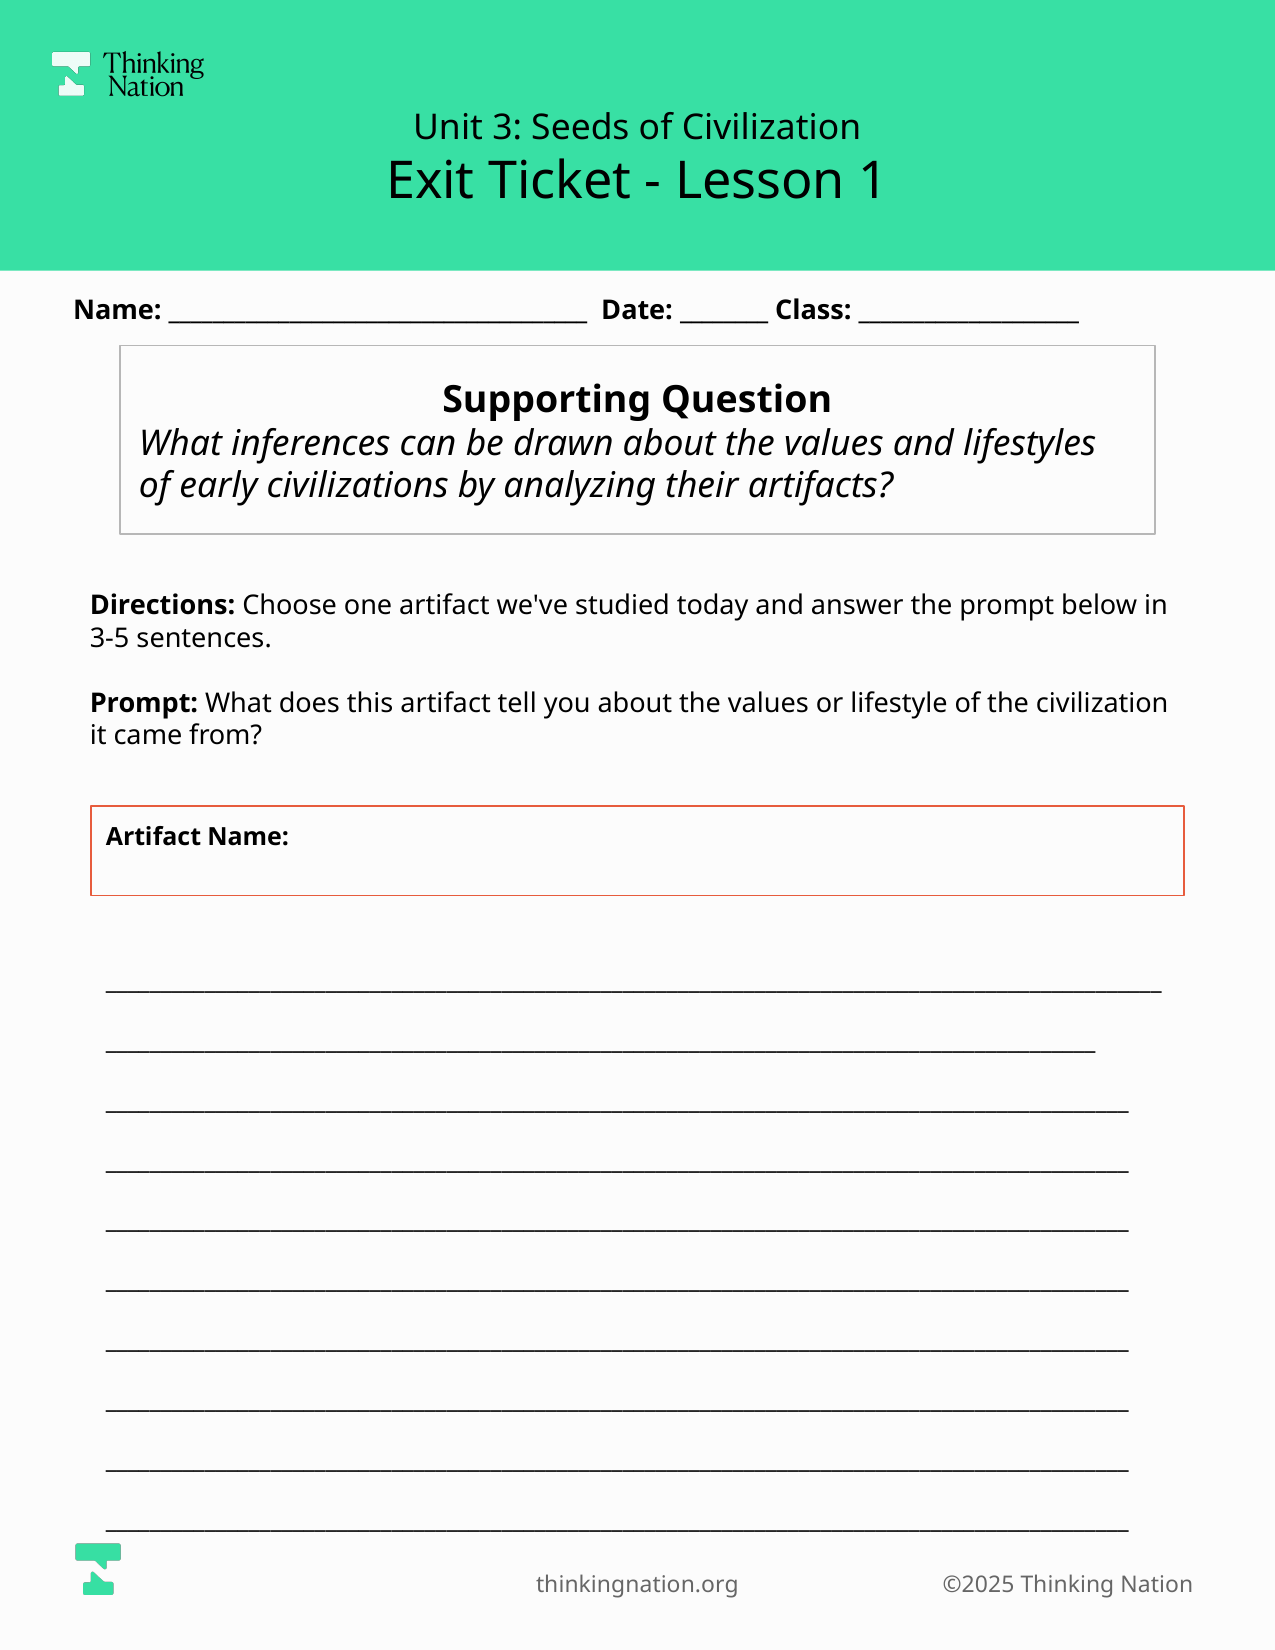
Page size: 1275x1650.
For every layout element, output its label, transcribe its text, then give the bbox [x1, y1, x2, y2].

text_box Name: ______________________________________ Date: ________ Class: ____________________ [57, 276, 1218, 339]
picture [62, 1533, 134, 1605]
picture [35, 37, 210, 110]
text_box thinkingnation.org [486, 1553, 789, 1605]
text_box Supporting Question What inferences can be drawn about the values and lifestyles of early civilizations by analyzing their artifacts? [119, 345, 1156, 534]
text_box Unit 3: Seeds of Civilization Exit Ticket - Lesson 1 [0, 0, 1275, 271]
text_box Directions: Choose one artifact we've studied today and answer the prompt below in 3-5 sentences. Prompt: What does this artifact tell you about the values or lifestyle of the civilization it came from? [74, 572, 1201, 765]
text_box Artifact Name: [90, 805, 1185, 896]
text_box ©2025 Thinking Nation [907, 1553, 1210, 1605]
text_box __________________________________________________________________________________________________________________________________________________________________________________________ _____________________________________________________________________________________________ _____________________________________________________________________________________________ _____________________________________________________________________________________________ _____________________________________________________________________________________________ _____________________________________________________________________________________________ _____________________________________________________________________________________________ _____________________________________________________________________________________________ _____________________________________________________________________________________________ [90, 919, 1185, 1549]
